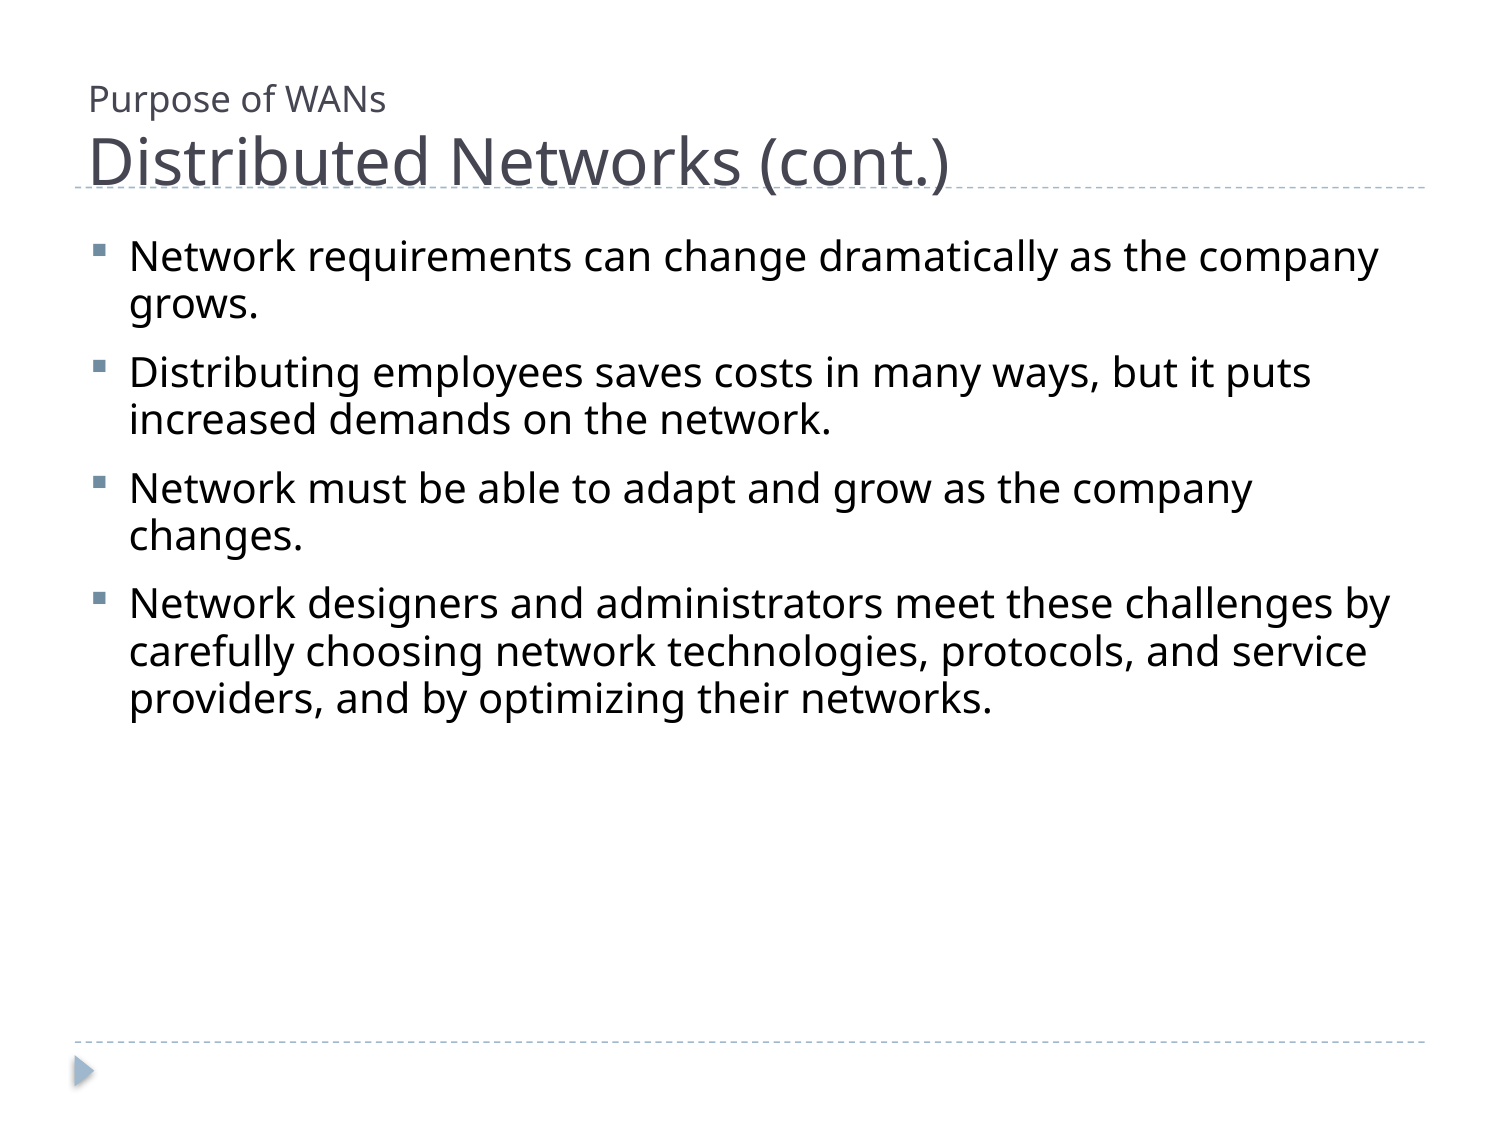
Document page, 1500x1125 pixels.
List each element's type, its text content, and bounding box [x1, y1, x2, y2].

title Purpose of WANs Distributed Networks (cont.) [73, 68, 1410, 206]
text_box Network requirements can change dramatically as the company grows. Distributing employees saves costs in many ways, but it puts increased demands on the network. Network must be able to adapt and grow as the company changes. Network designers and administrators meet these challenges by carefully choosing network technologies, protocols, and service providers, and by optimizing their networks. [75, 226, 1422, 731]
